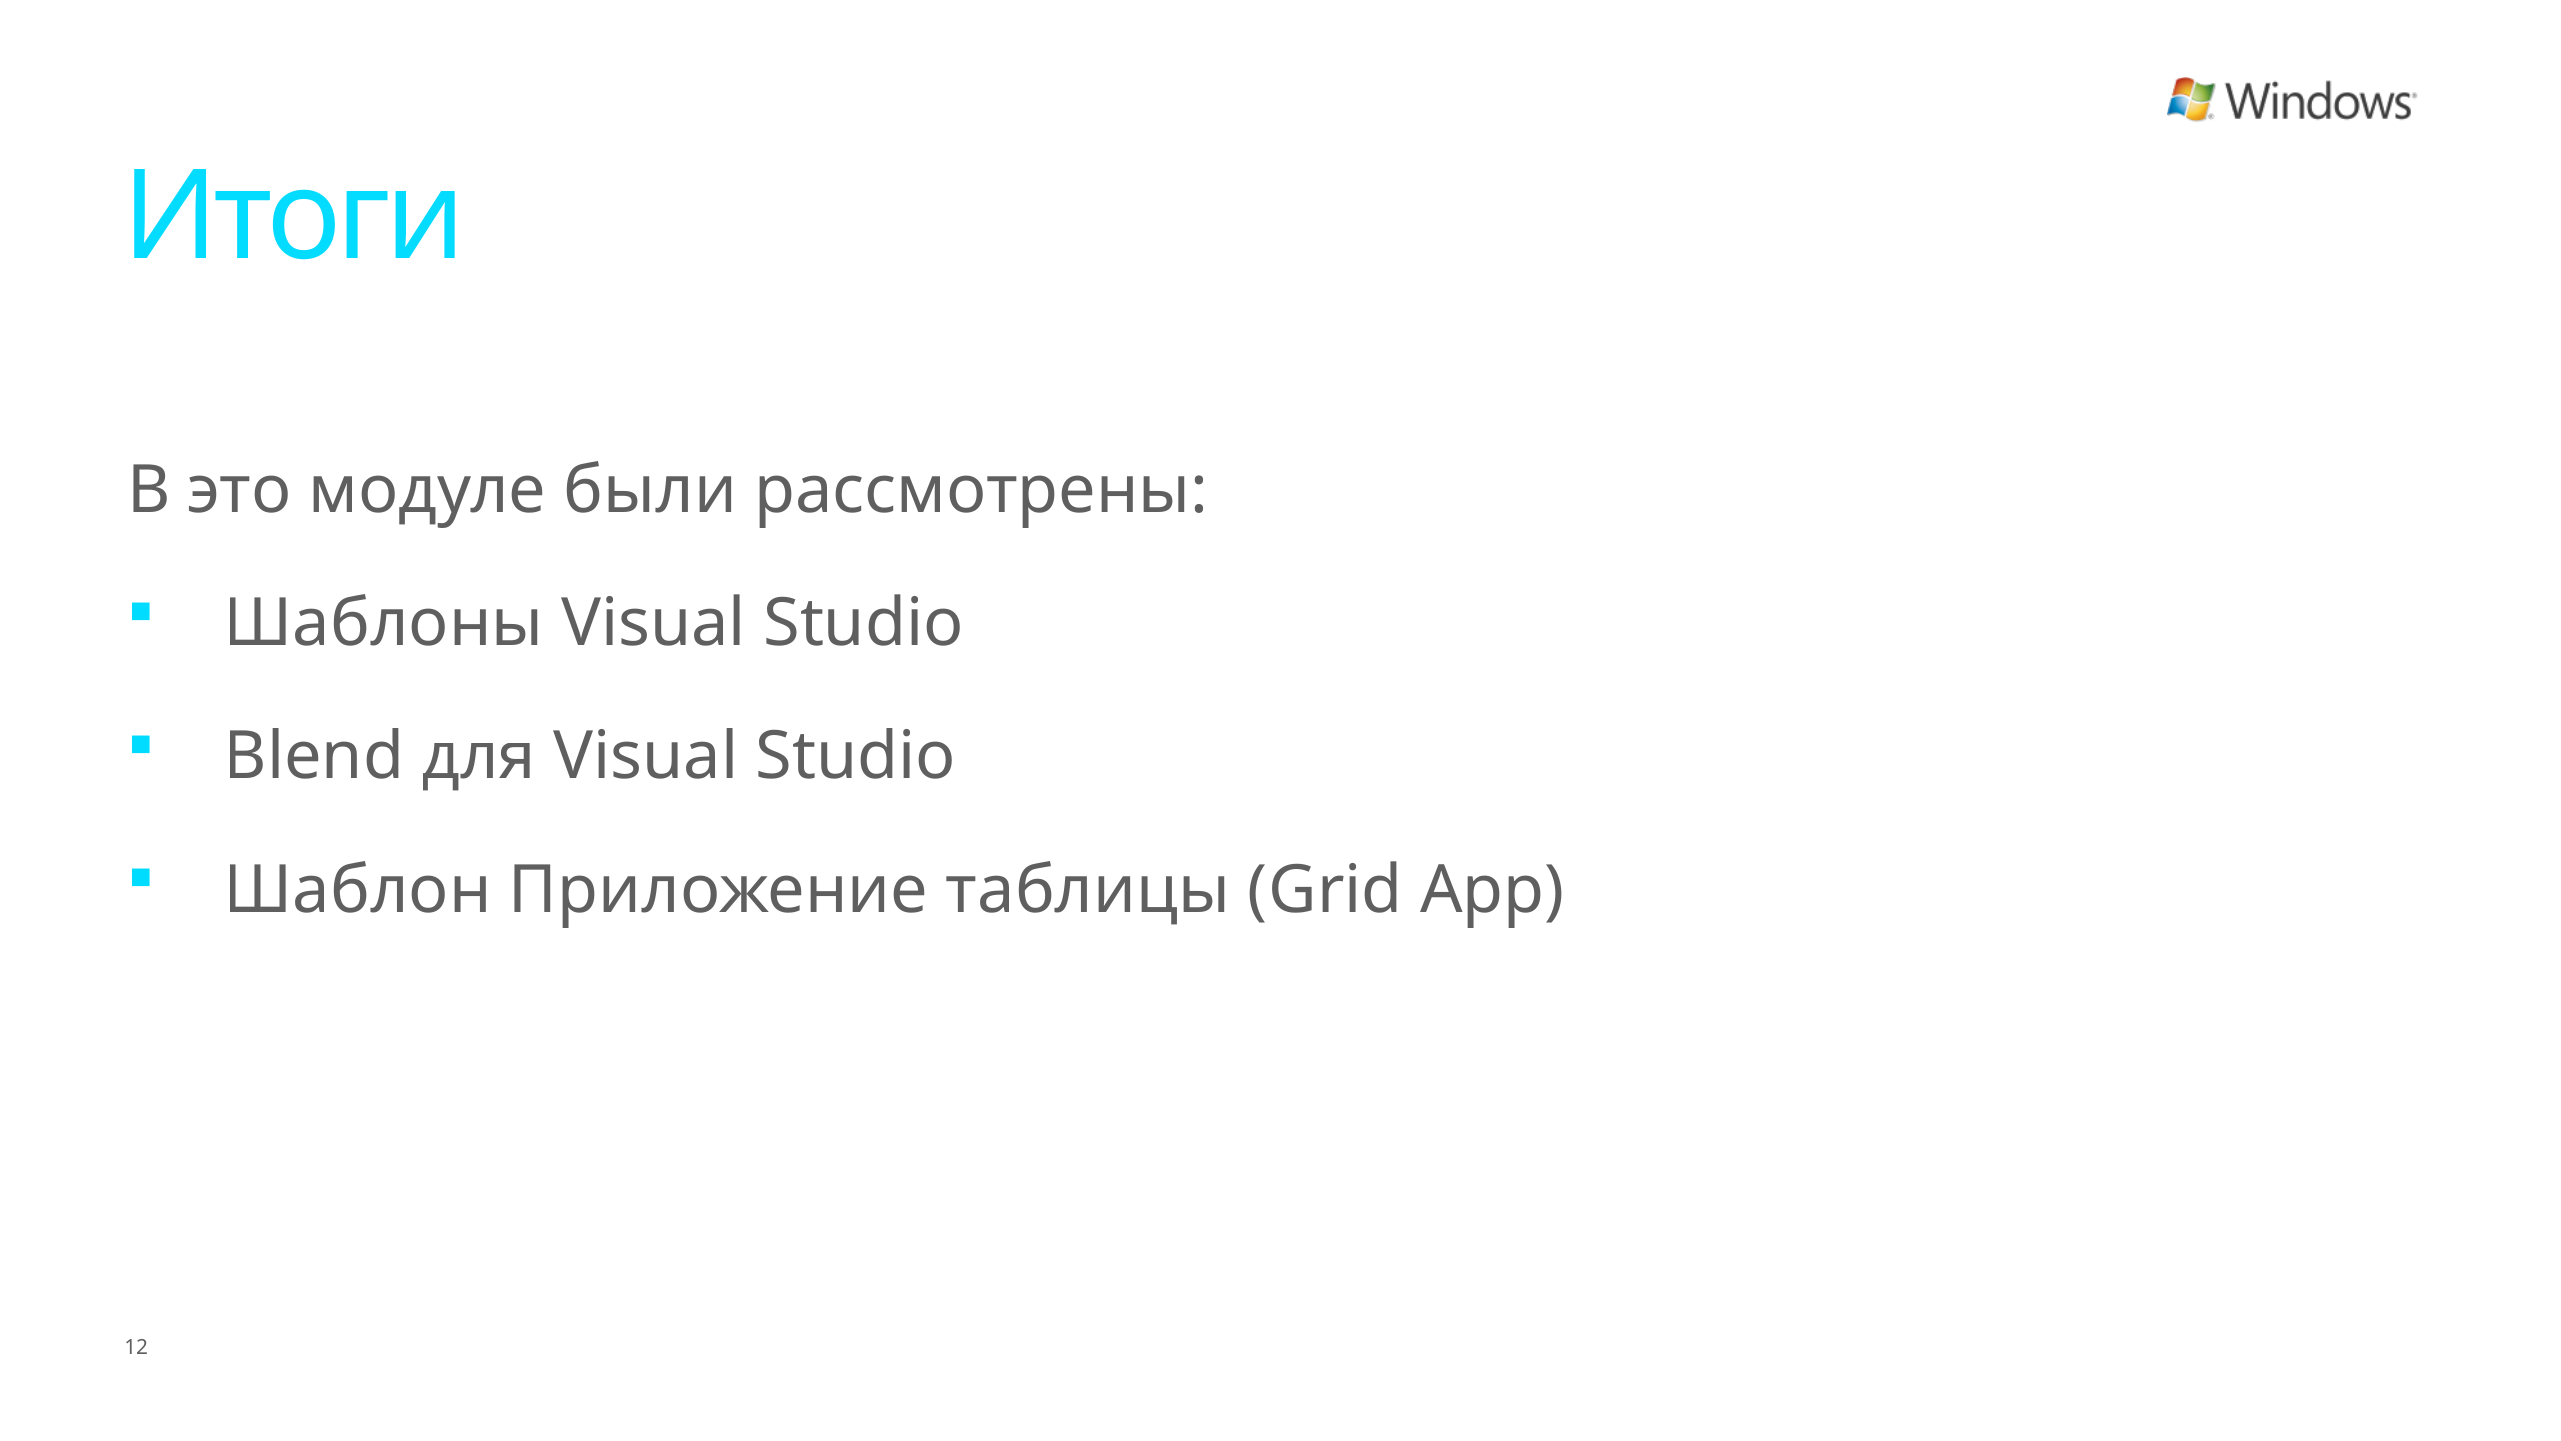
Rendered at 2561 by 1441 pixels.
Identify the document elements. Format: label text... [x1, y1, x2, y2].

title Итоги [122, 48, 2465, 286]
list В это модуле были рассмотрены: Шаблоны Visual Studio Blend для Visual Studio Шаблон Приложение таблицы (Grid App) [127, 405, 2470, 939]
